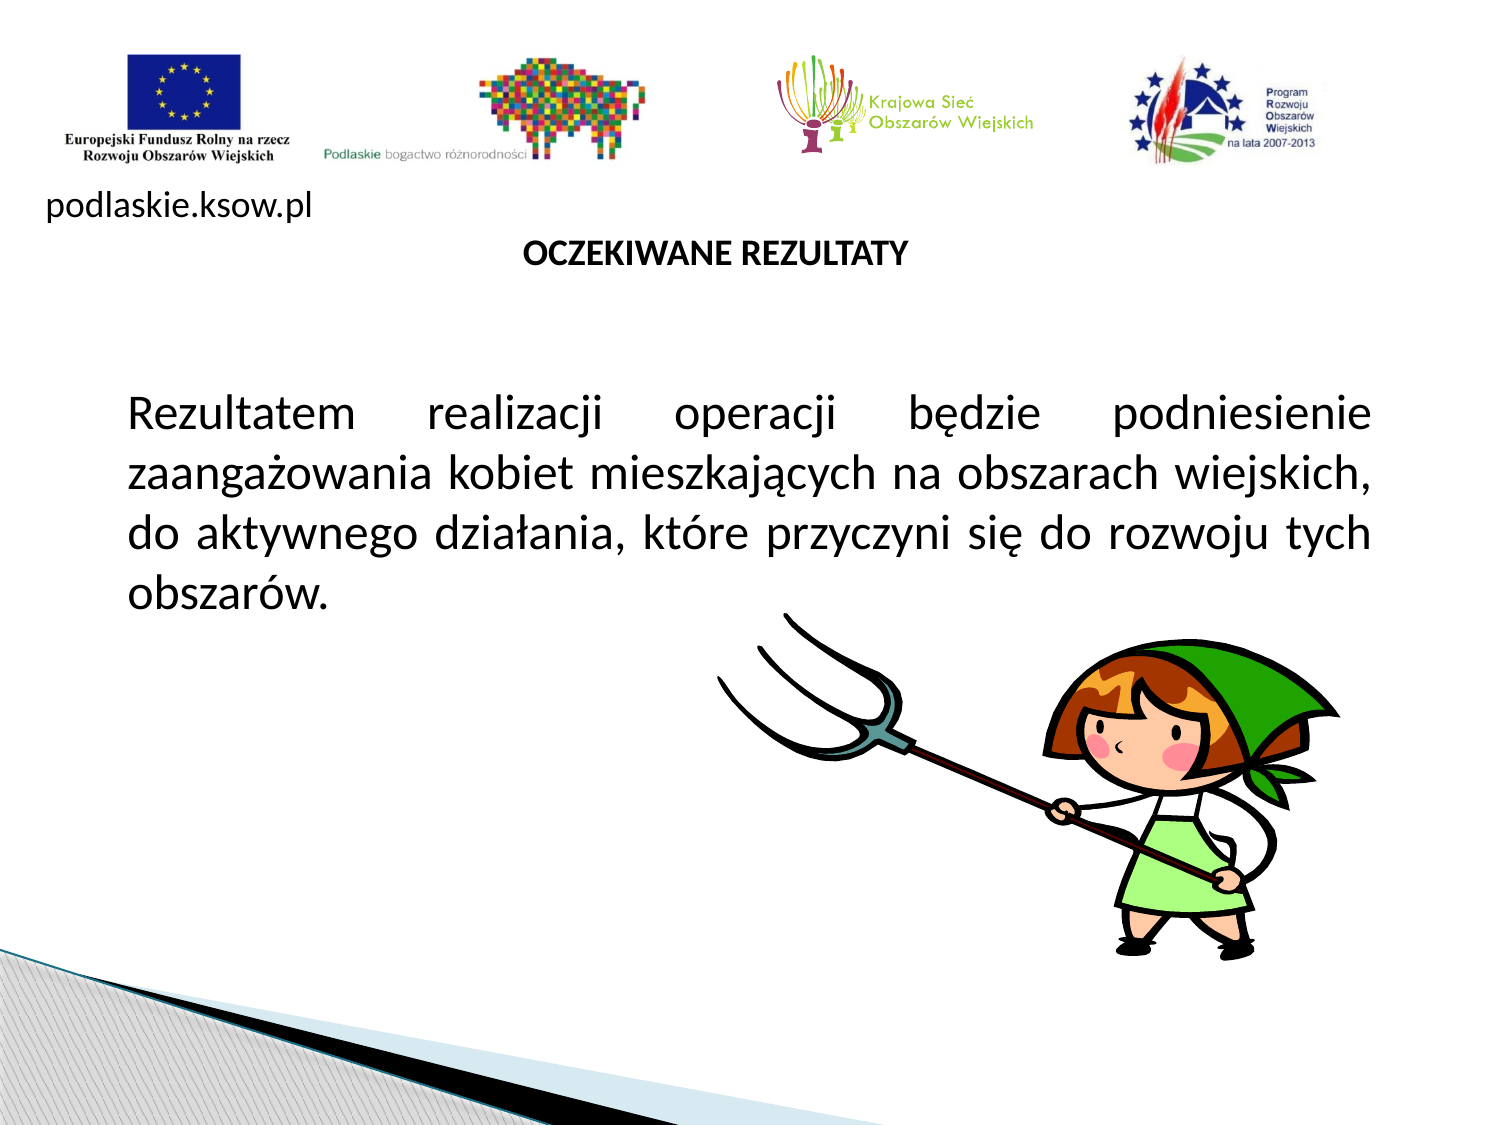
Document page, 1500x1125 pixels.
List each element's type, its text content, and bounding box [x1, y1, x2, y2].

text_box Rezultatem realizacji operacji będzie podniesienie zaangażowania kobiet mieszkających na obszarach wiejskich, do aktywnego działania, które przyczyni się do rozwoju tych obszarów. [112, 342, 1388, 598]
picture [1119, 53, 1330, 166]
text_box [776, 54, 1034, 155]
text_box OCZEKIWANE REZULTATY [508, 219, 924, 281]
text_box [74, 45, 1425, 233]
picture [714, 609, 1341, 961]
picture [324, 47, 656, 172]
picture [64, 54, 290, 164]
text_box podlaskie.ksow.pl [30, 172, 329, 233]
